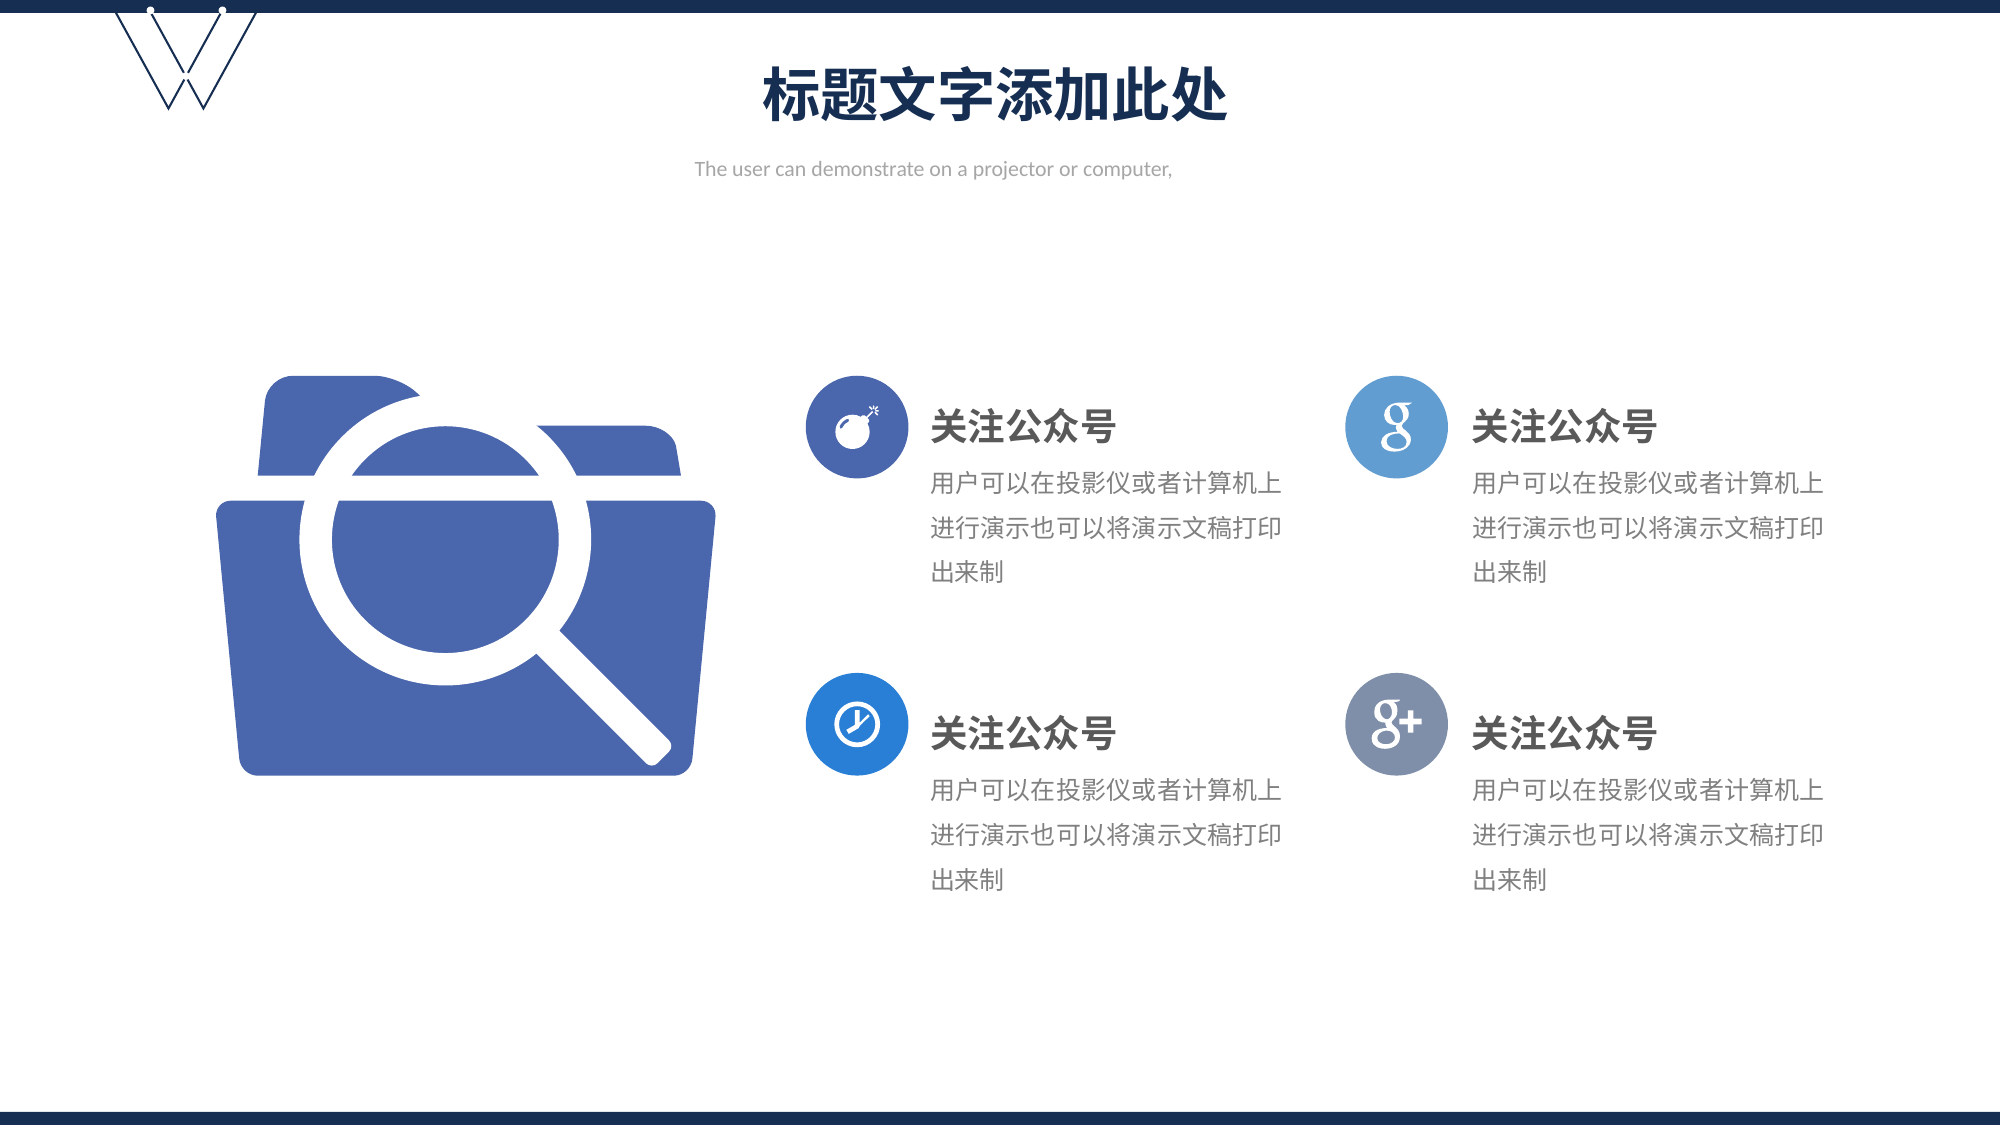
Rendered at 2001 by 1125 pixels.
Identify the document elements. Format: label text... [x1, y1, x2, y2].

text_box The user can demonstrate on a projector or computer, [679, 143, 1320, 189]
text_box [1345, 375, 1449, 479]
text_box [915, 694, 1299, 899]
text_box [1457, 387, 1841, 591]
text_box 标题文字添加此处 [747, 41, 1253, 136]
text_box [805, 672, 909, 776]
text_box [805, 375, 909, 479]
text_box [1345, 672, 1449, 776]
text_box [216, 369, 716, 824]
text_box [1457, 694, 1841, 899]
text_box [915, 387, 1299, 591]
